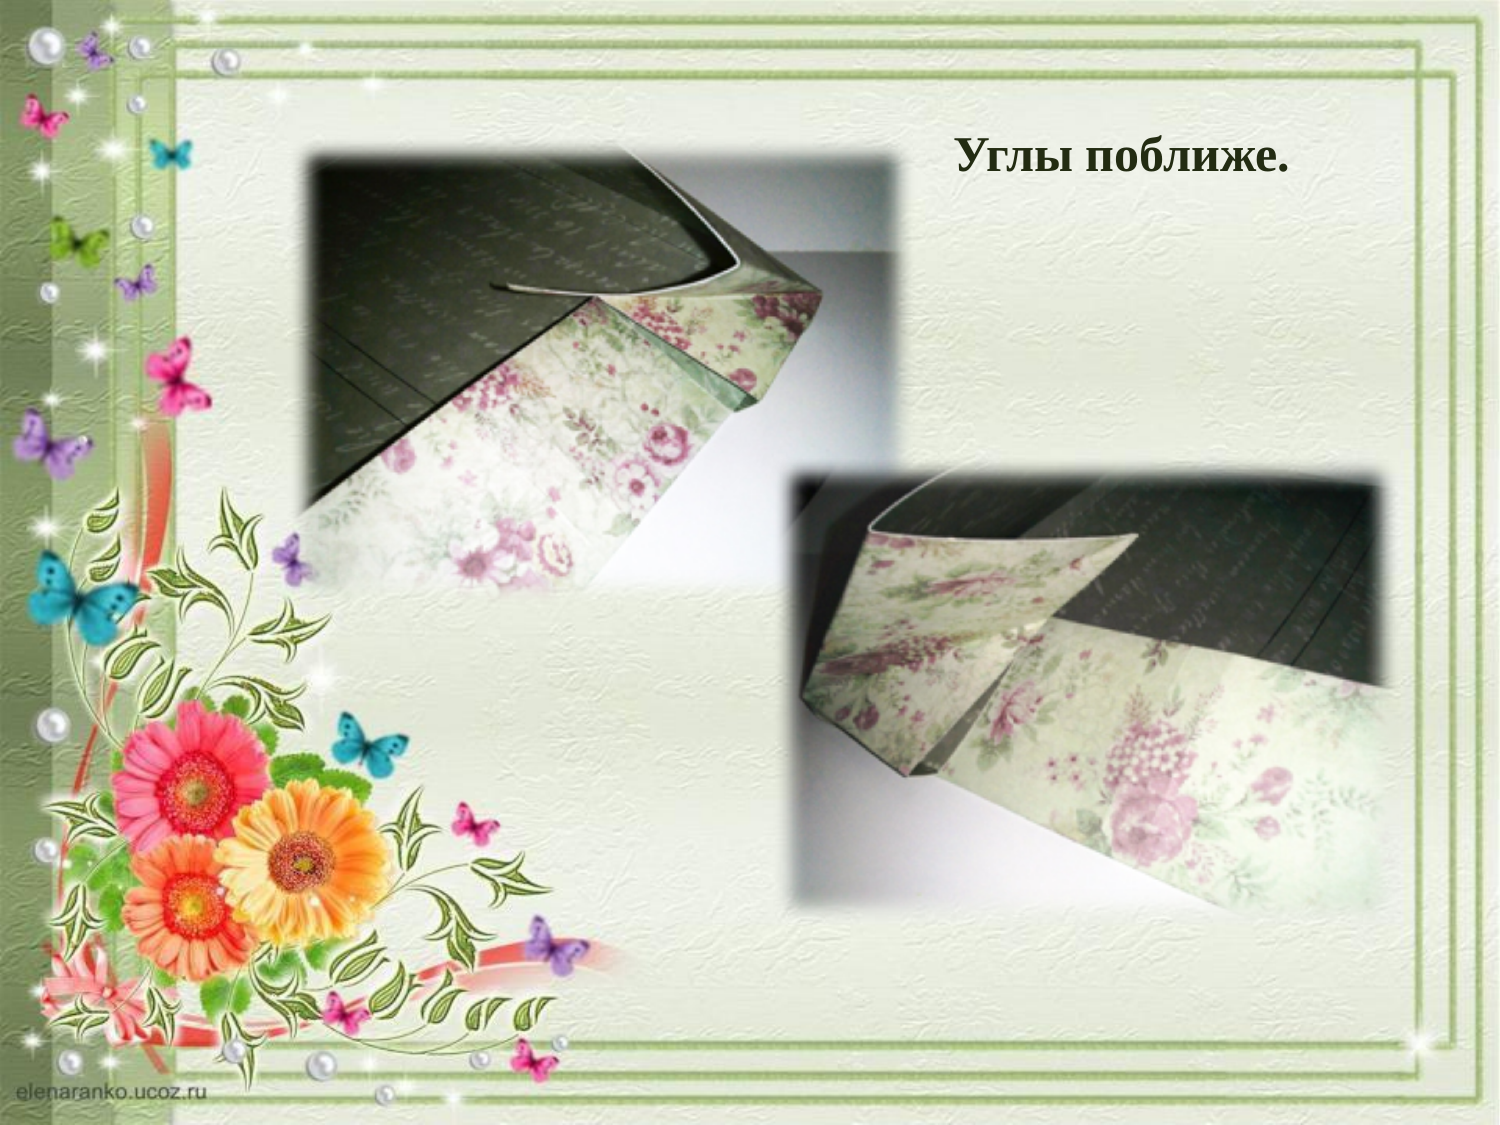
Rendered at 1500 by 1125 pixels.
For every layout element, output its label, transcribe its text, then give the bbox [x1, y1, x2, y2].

picture [0, 0, 1500, 1125]
text_box Углы поближе. [938, 113, 1388, 249]
